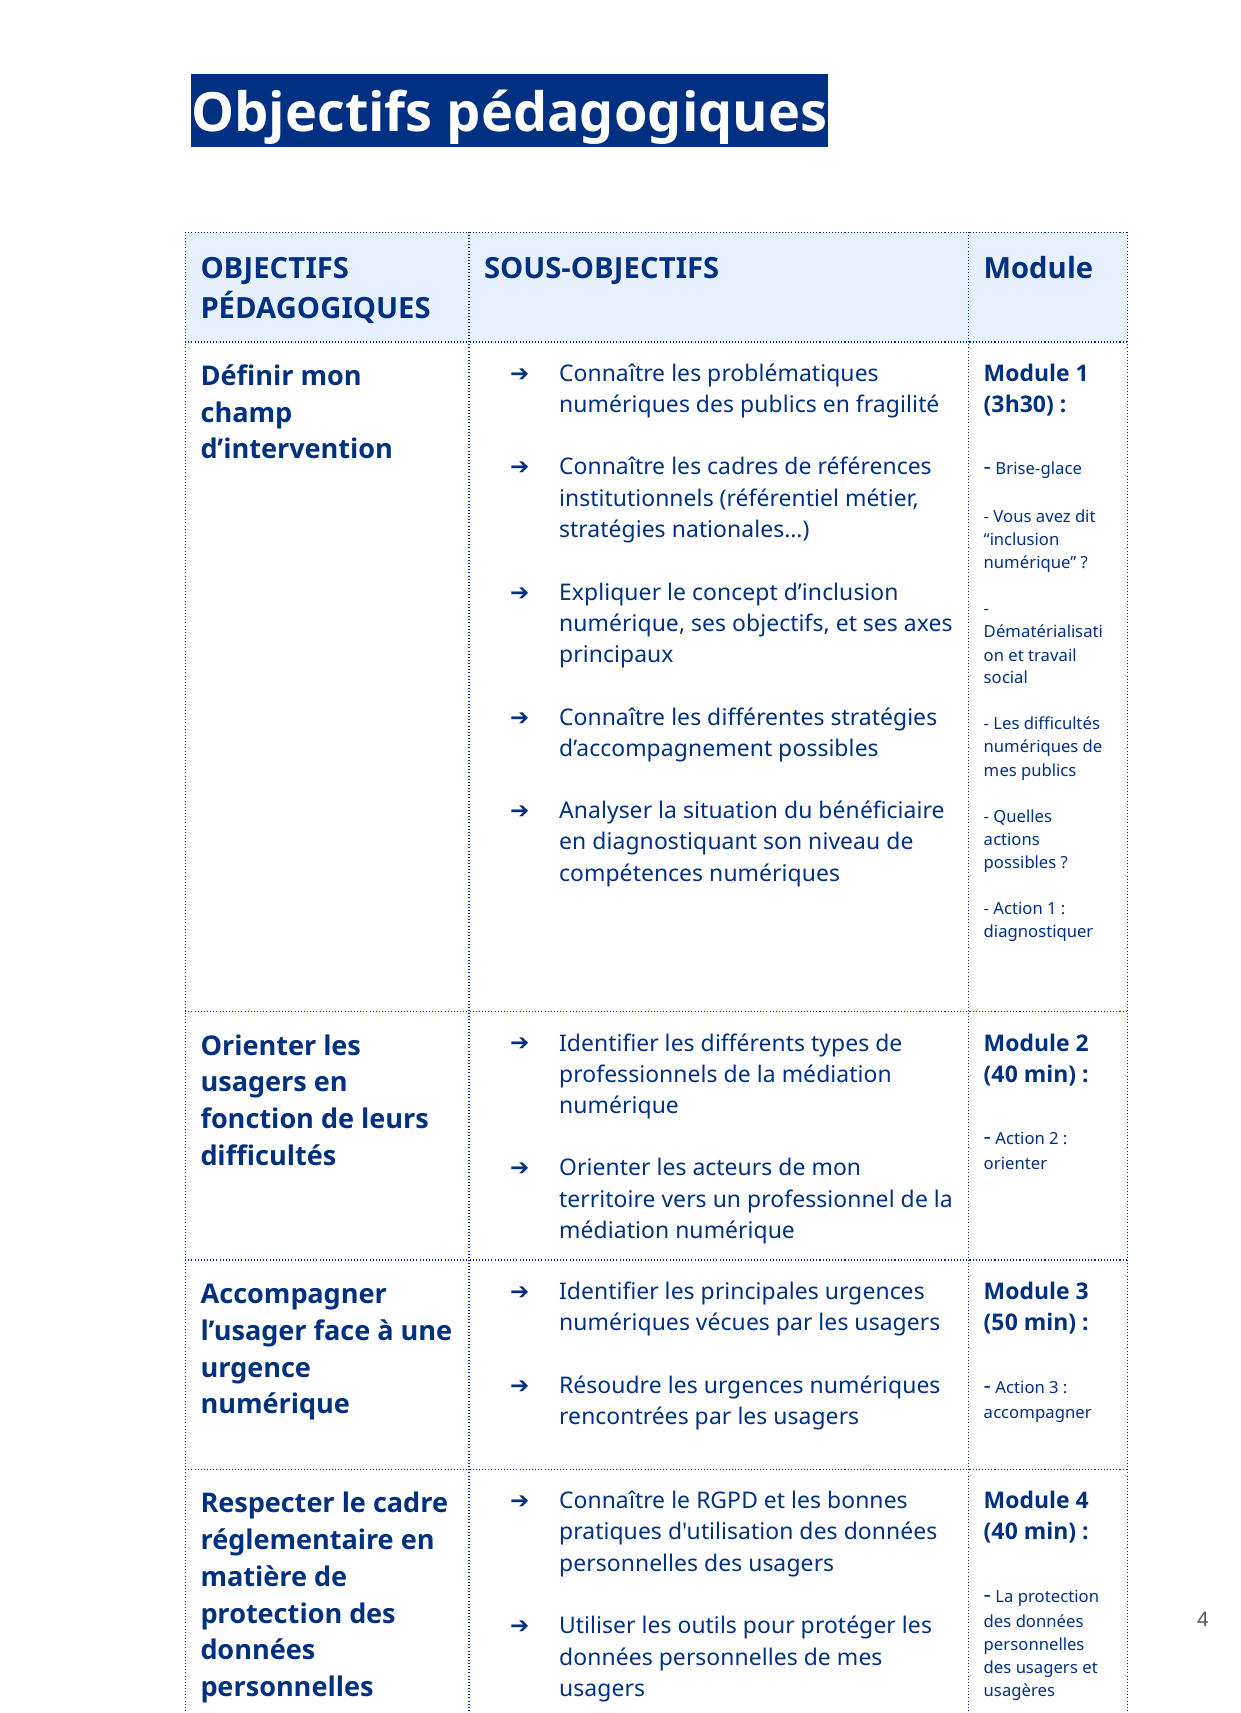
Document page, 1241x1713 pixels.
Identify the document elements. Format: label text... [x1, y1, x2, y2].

table_cell Module 4 (40 min) : - La protection des données personnelles des usagers et usagères [969, 1469, 1127, 1713]
slide_number ‹#› [1149, 1552, 1224, 1684]
table_header OBJECTIFS PÉDAGOGIQUES [186, 232, 469, 342]
table_header SOUS-OBJECTIFS [469, 232, 969, 342]
table_cell Accompagner l’usager face à une urgence numérique [186, 1260, 469, 1469]
table_cell Orienter les usagers en fonction de leurs difficultés [186, 1011, 469, 1260]
table_cell Définir mon champ d’intervention [186, 342, 469, 1011]
table_cell Identifier les différents types de professionnels de la médiation numérique Orienter les acteurs de mon territoire vers un professionnel de la médiation numérique [469, 1011, 969, 1260]
text_box Objectifs pédagogiques [185, 71, 1241, 148]
table_cell Connaître le RGPD et les bonnes pratiques d'utilisation des données personnelles des usagers Utiliser les outils pour protéger les données personnelles de mes usagers [469, 1469, 969, 1713]
table_cell Respecter le cadre réglementaire en matière de protection des données personnelles (RGPD) [186, 1469, 469, 1713]
table_cell Module 2 (40 min) : - Action 2 : orienter [969, 1011, 1127, 1260]
table_cell Module 1 (3h30) : - Brise-glace - Vous avez dit “inclusion numérique” ? -Dématérialisation et travail social - Les difficultés numériques de mes publics - Quelles actions possibles ? - Action 1 : diagnostiquer [969, 342, 1127, 1011]
table_cell Module 3 (50 min) : - Action 3 : accompagner [969, 1260, 1127, 1469]
table_header Module [969, 232, 1127, 342]
table_cell Connaître les problématiques numériques des publics en fragilité Connaître les cadres de références institutionnels (référentiel métier, stratégies nationales…) Expliquer le concept d’inclusion numérique, ses objectifs, et ses axes principaux Connaître les différentes stratégies d’accompagnement possibles Analyser la situation du bénéficiaire en diagnostiquant son niveau de compétences numériques [469, 342, 969, 1011]
table_cell Identifier les principales urgences numériques vécues par les usagers Résoudre les urgences numériques rencontrées par les usagers [469, 1260, 969, 1469]
